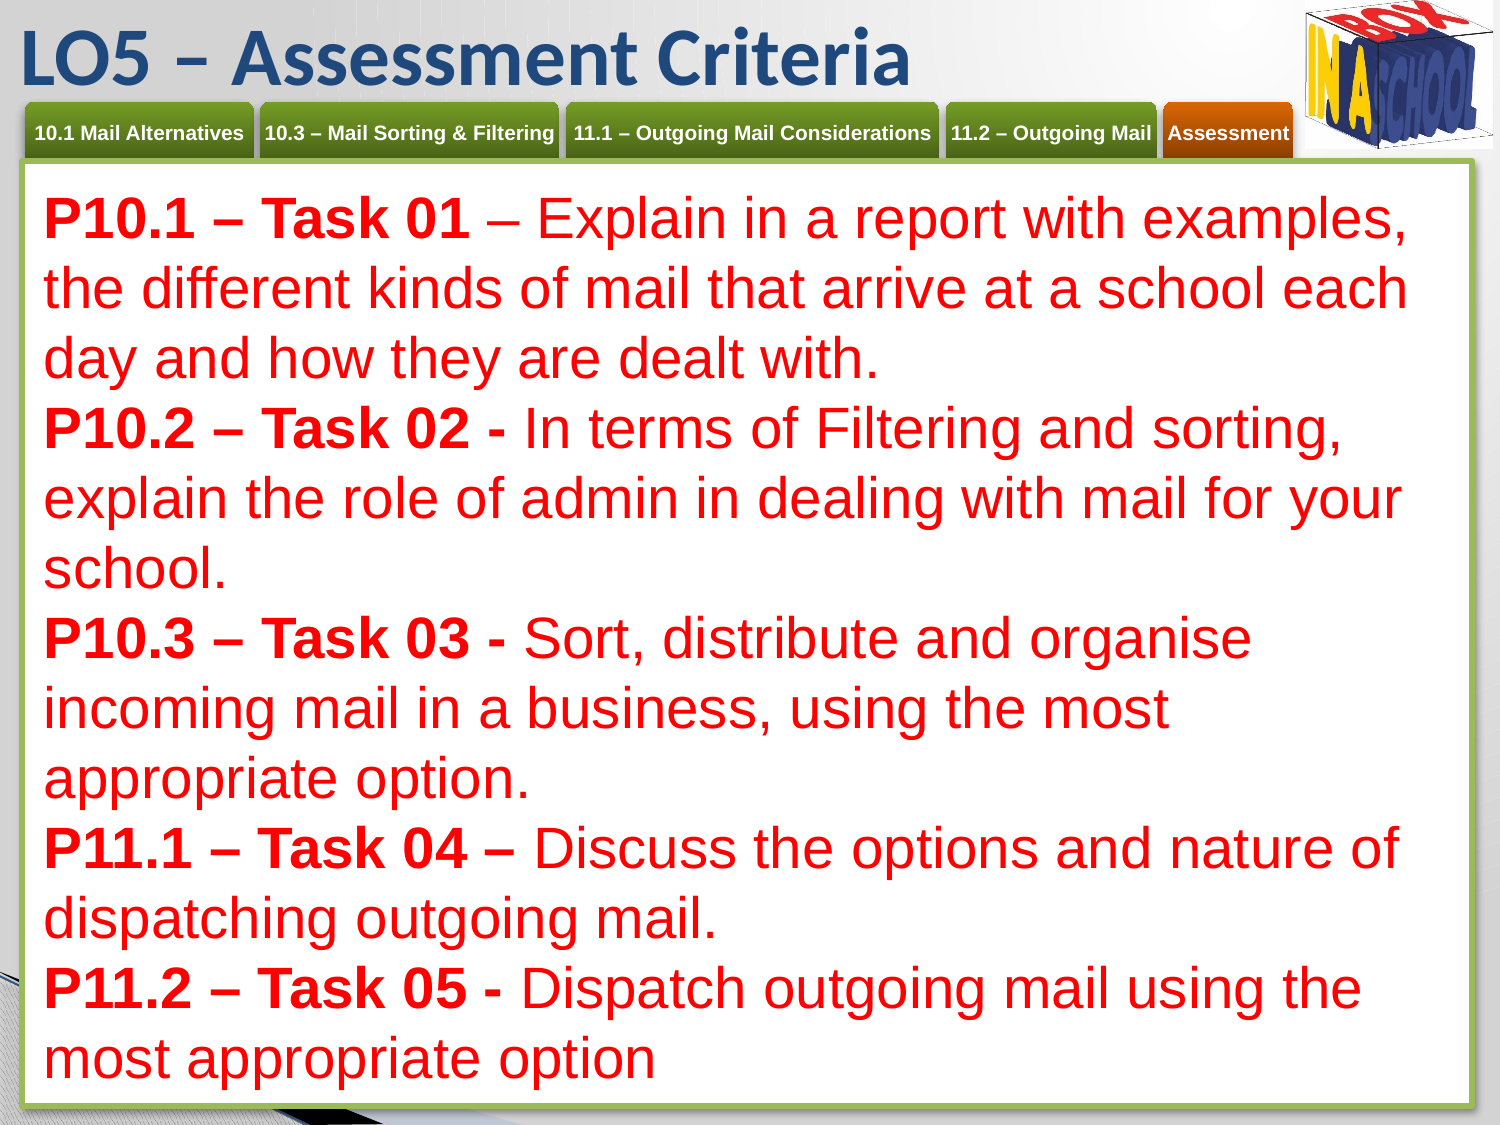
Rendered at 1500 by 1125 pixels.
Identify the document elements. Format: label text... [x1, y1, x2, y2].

picture [1305, 0, 1494, 149]
title LO5 – Assessment Criteria [5, 7, 1317, 98]
text_box P10.1 – Task 01 – Explain in a report with examples, the different kinds of mail that arrive at a school each day and how they are dealt with. P10.2 – Task 02 - In terms of Filtering and sorting, explain the role of admin in dealing with mail for your school. P10.3 – Task 03 - Sort, distribute and organise incoming mail in a business, using the most appropriate option. P11.1 – Task 04 – Discuss the options and nature of dispatching outgoing mail. P11.2 – Task 05 - Dispatch outgoing mail using the most appropriate option [29, 172, 1461, 1098]
picture [281, 1114, 303, 1125]
